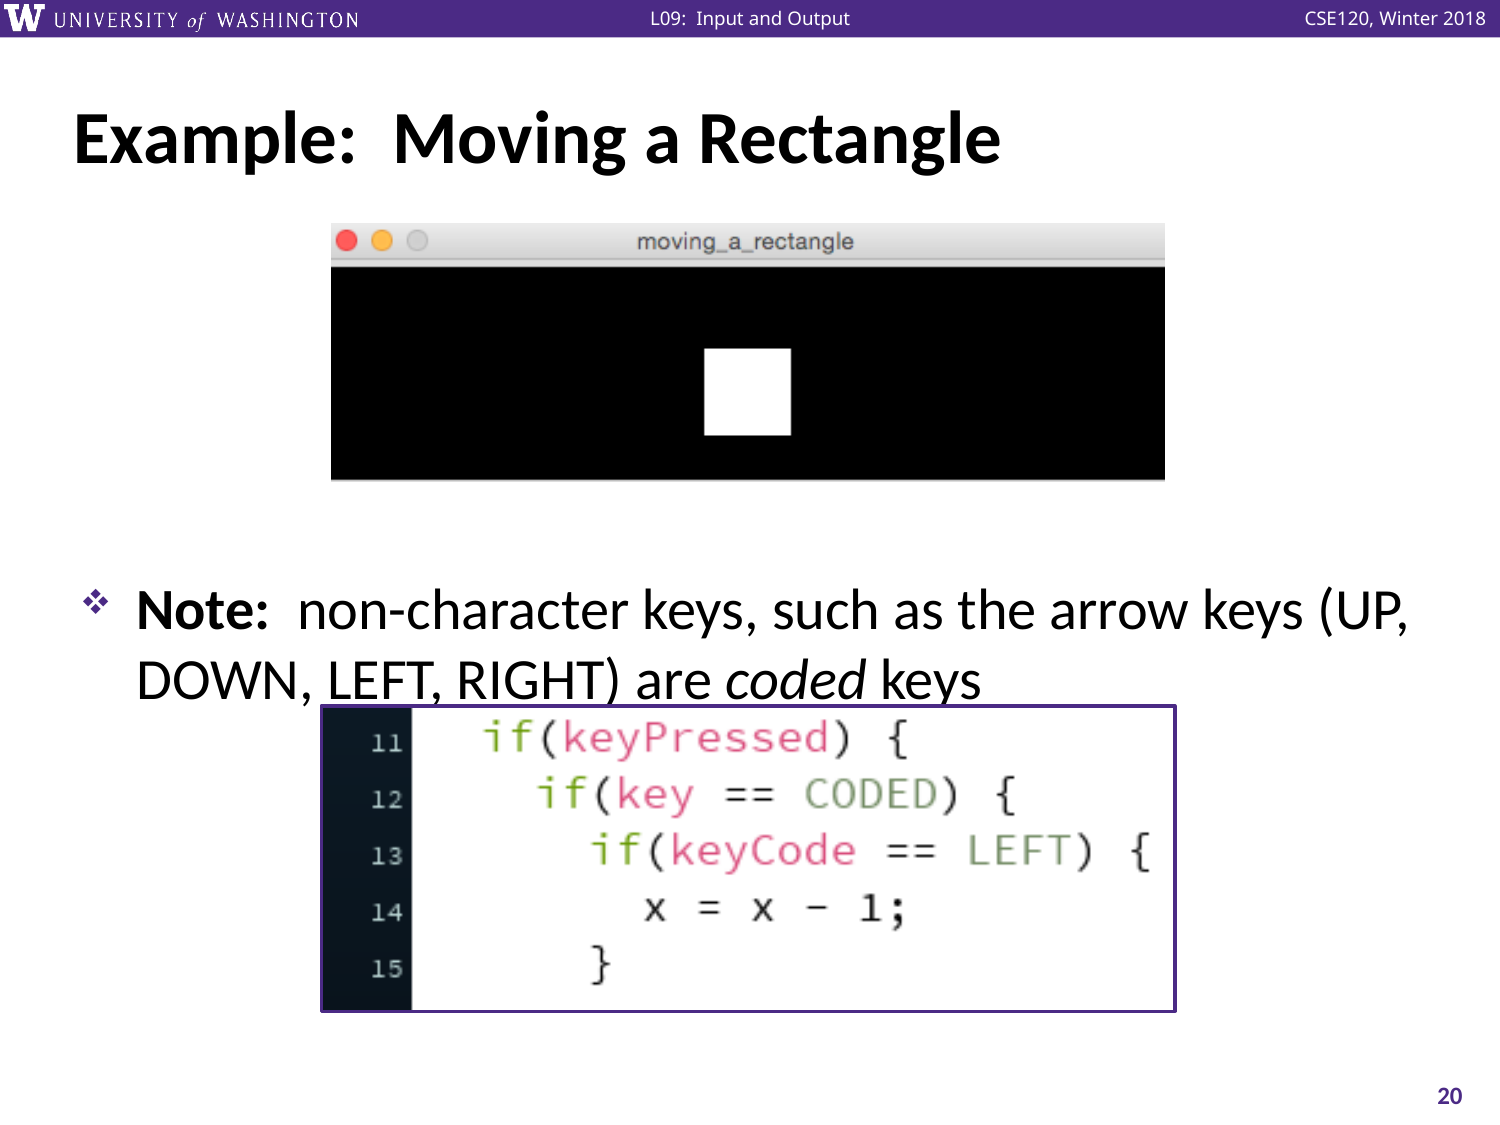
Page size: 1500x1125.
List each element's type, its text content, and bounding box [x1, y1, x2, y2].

list Note: non-character keys, such as the arrow keys (UP, DOWN, LEFT, RIGHT) are coded keys [64, 223, 1438, 1040]
picture [331, 223, 1165, 482]
picture [322, 707, 1174, 1010]
slide_number 20 [1400, 1065, 1500, 1125]
picture [4, 4, 358, 32]
title Example: Moving a Rectangle [58, 71, 1438, 197]
